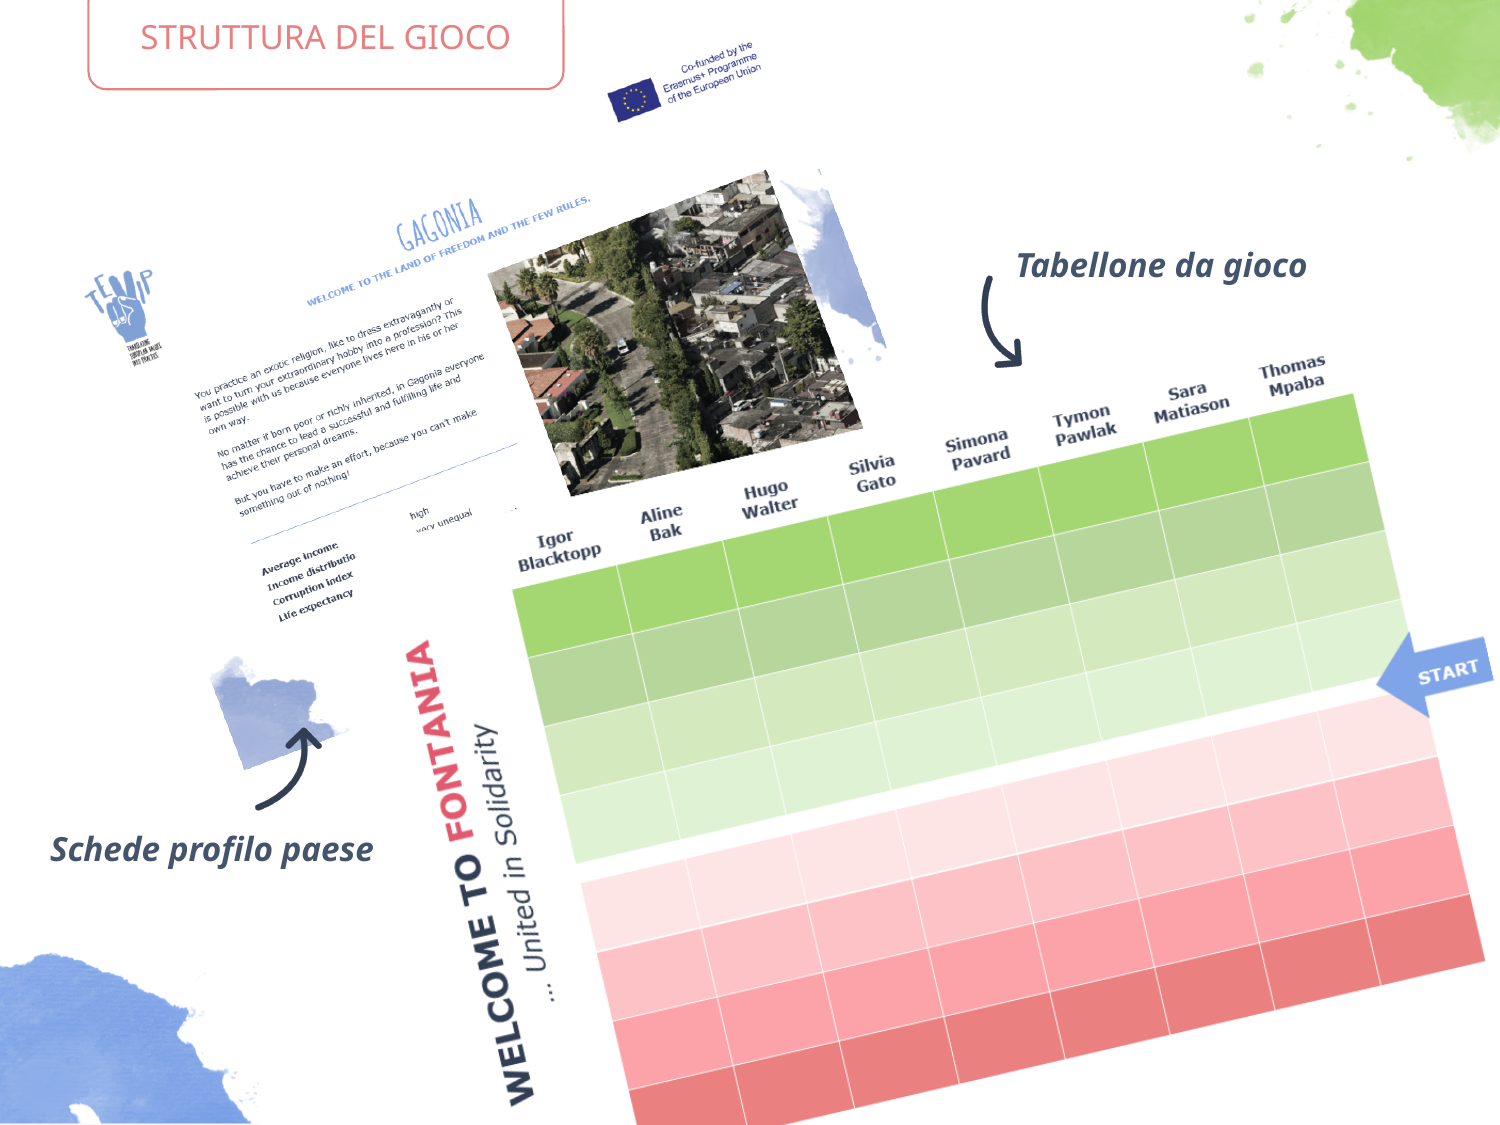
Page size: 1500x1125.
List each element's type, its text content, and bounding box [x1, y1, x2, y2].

picture [946, 270, 1054, 376]
text_box [1188, 172, 1498, 413]
picture [59, 12, 1500, 1125]
picture [0, 946, 261, 1125]
text_box STRUTTURA DEL GIOCO [88, 0, 564, 90]
text_box Tabellone da gioco [959, 236, 1364, 332]
picture [1213, 0, 1500, 194]
text_box Schede profilo paese [10, 821, 414, 916]
